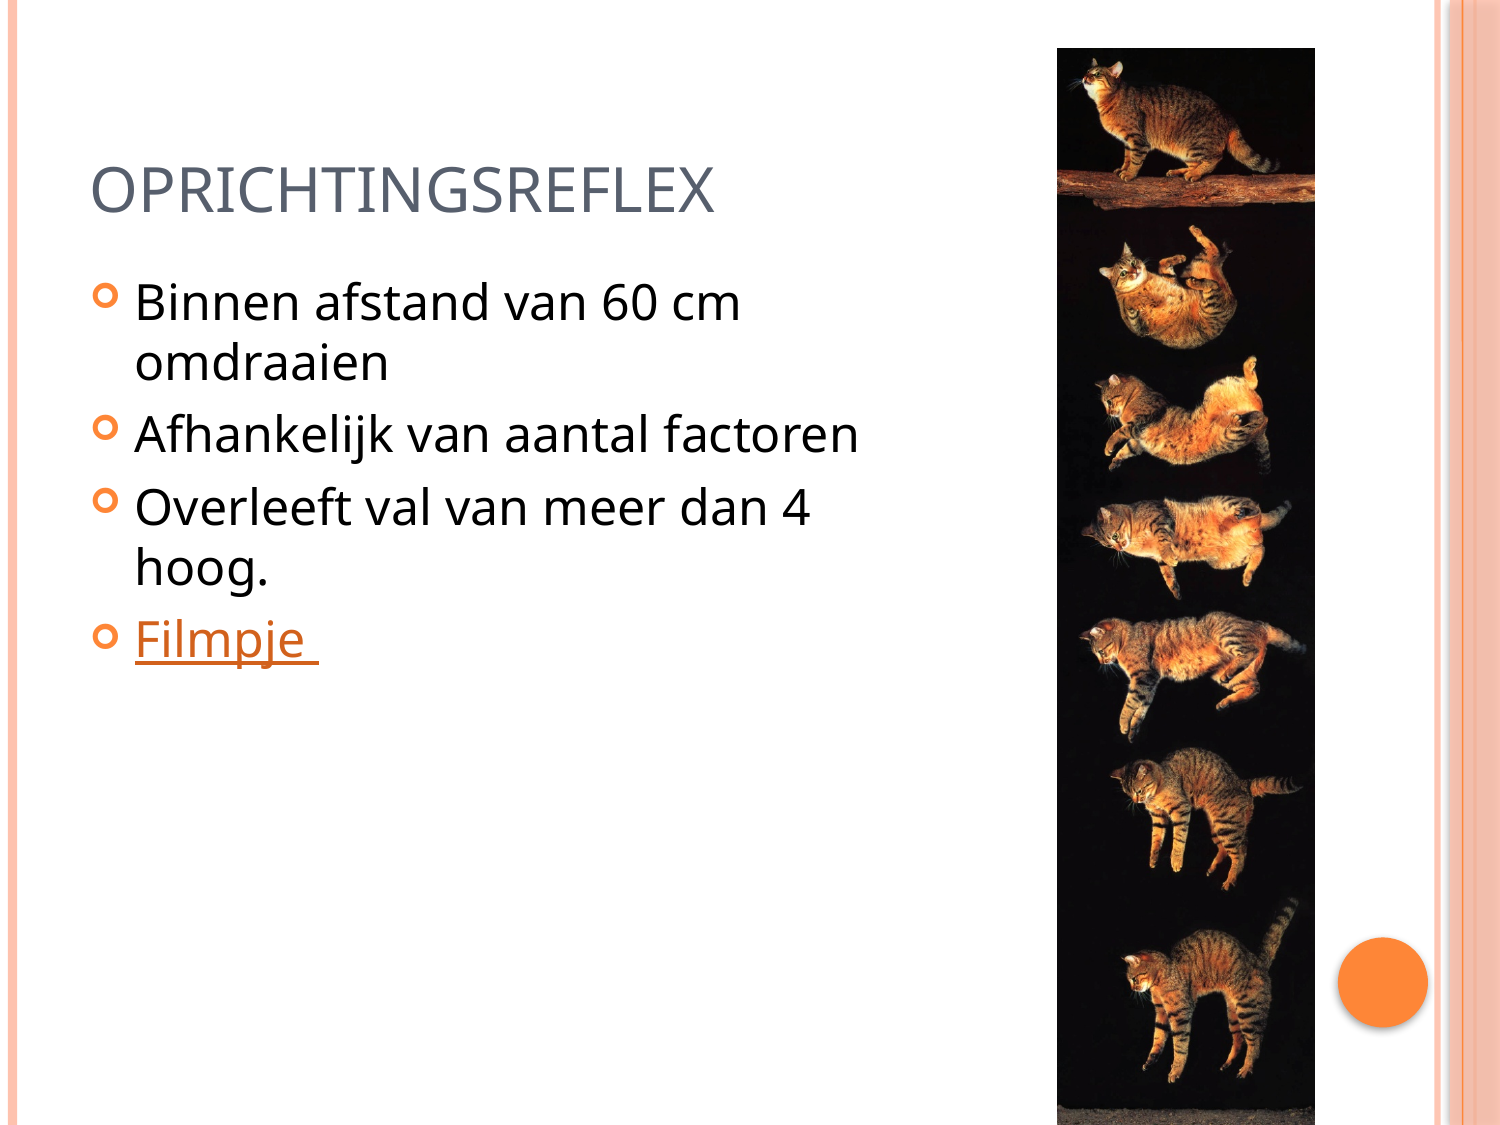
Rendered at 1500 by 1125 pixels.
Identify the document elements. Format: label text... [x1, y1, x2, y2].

picture [1056, 47, 1316, 1125]
title oprichtingsreflex [75, 45, 1058, 233]
list Binnen afstand van 60 cm omdraaien Afhankelijk van aantal factoren Overleeft val van meer dan 4 hoog. Filmpje [75, 262, 928, 1062]
